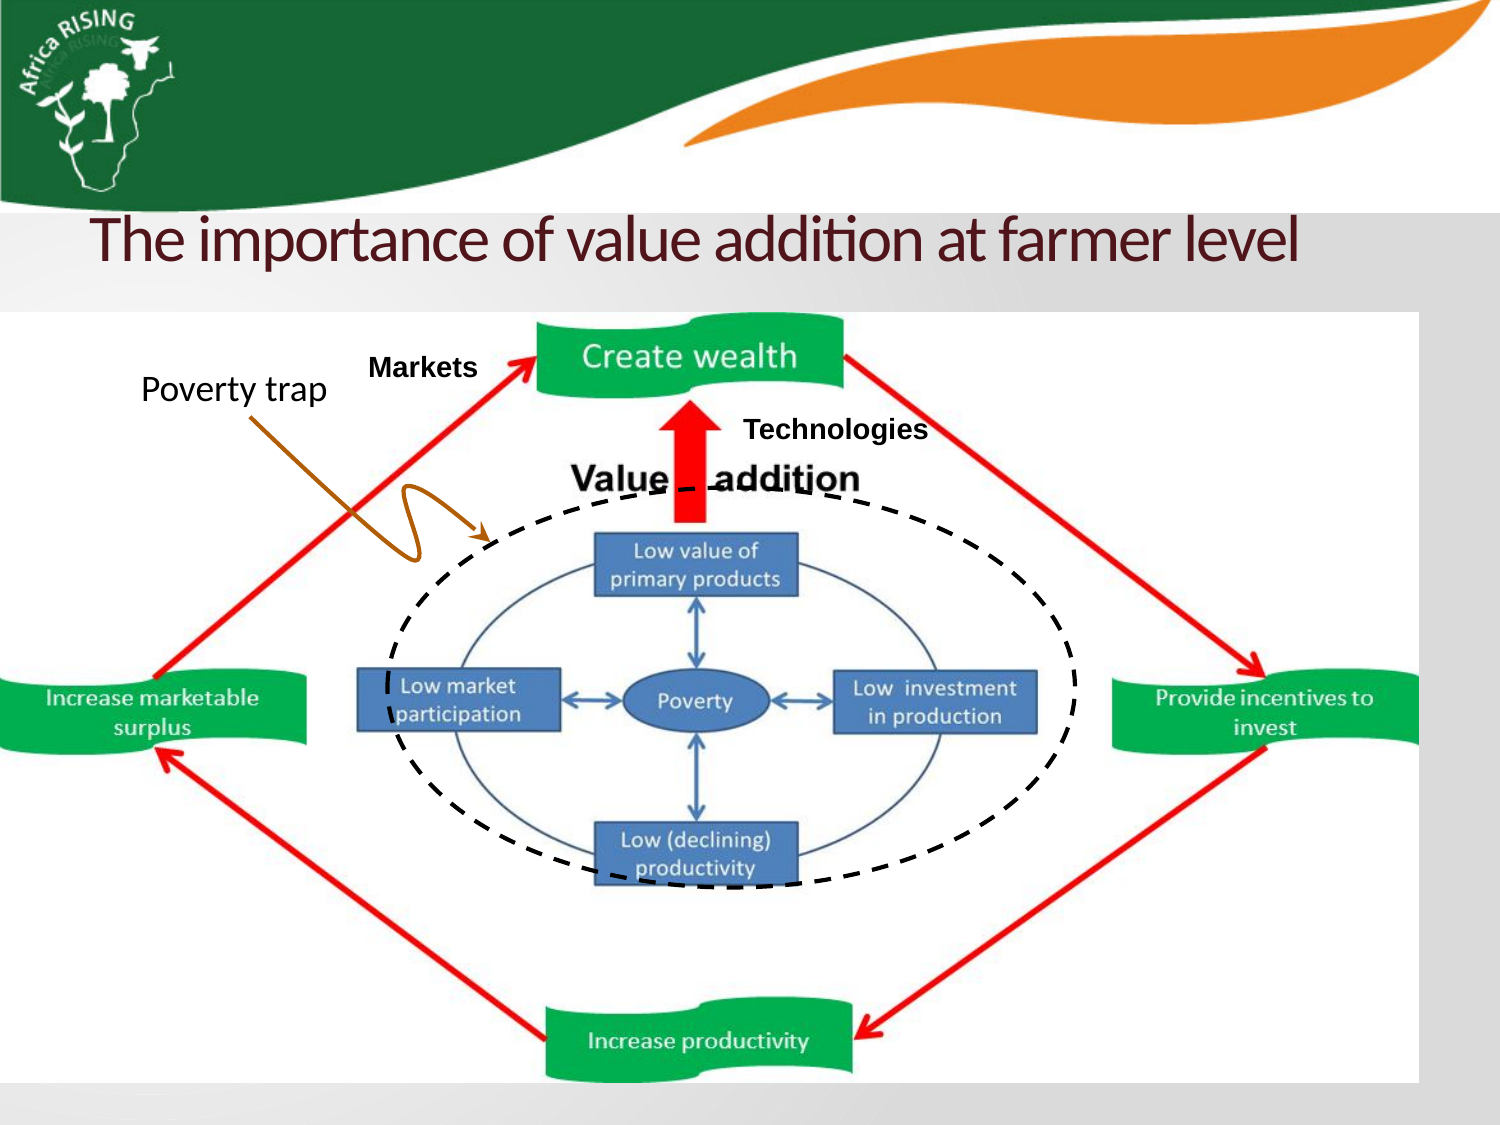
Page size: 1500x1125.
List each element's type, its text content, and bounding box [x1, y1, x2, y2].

picture [0, 0, 1500, 213]
picture [0, 311, 1419, 1084]
title The importance of value addition at farmer level [75, 187, 1425, 300]
